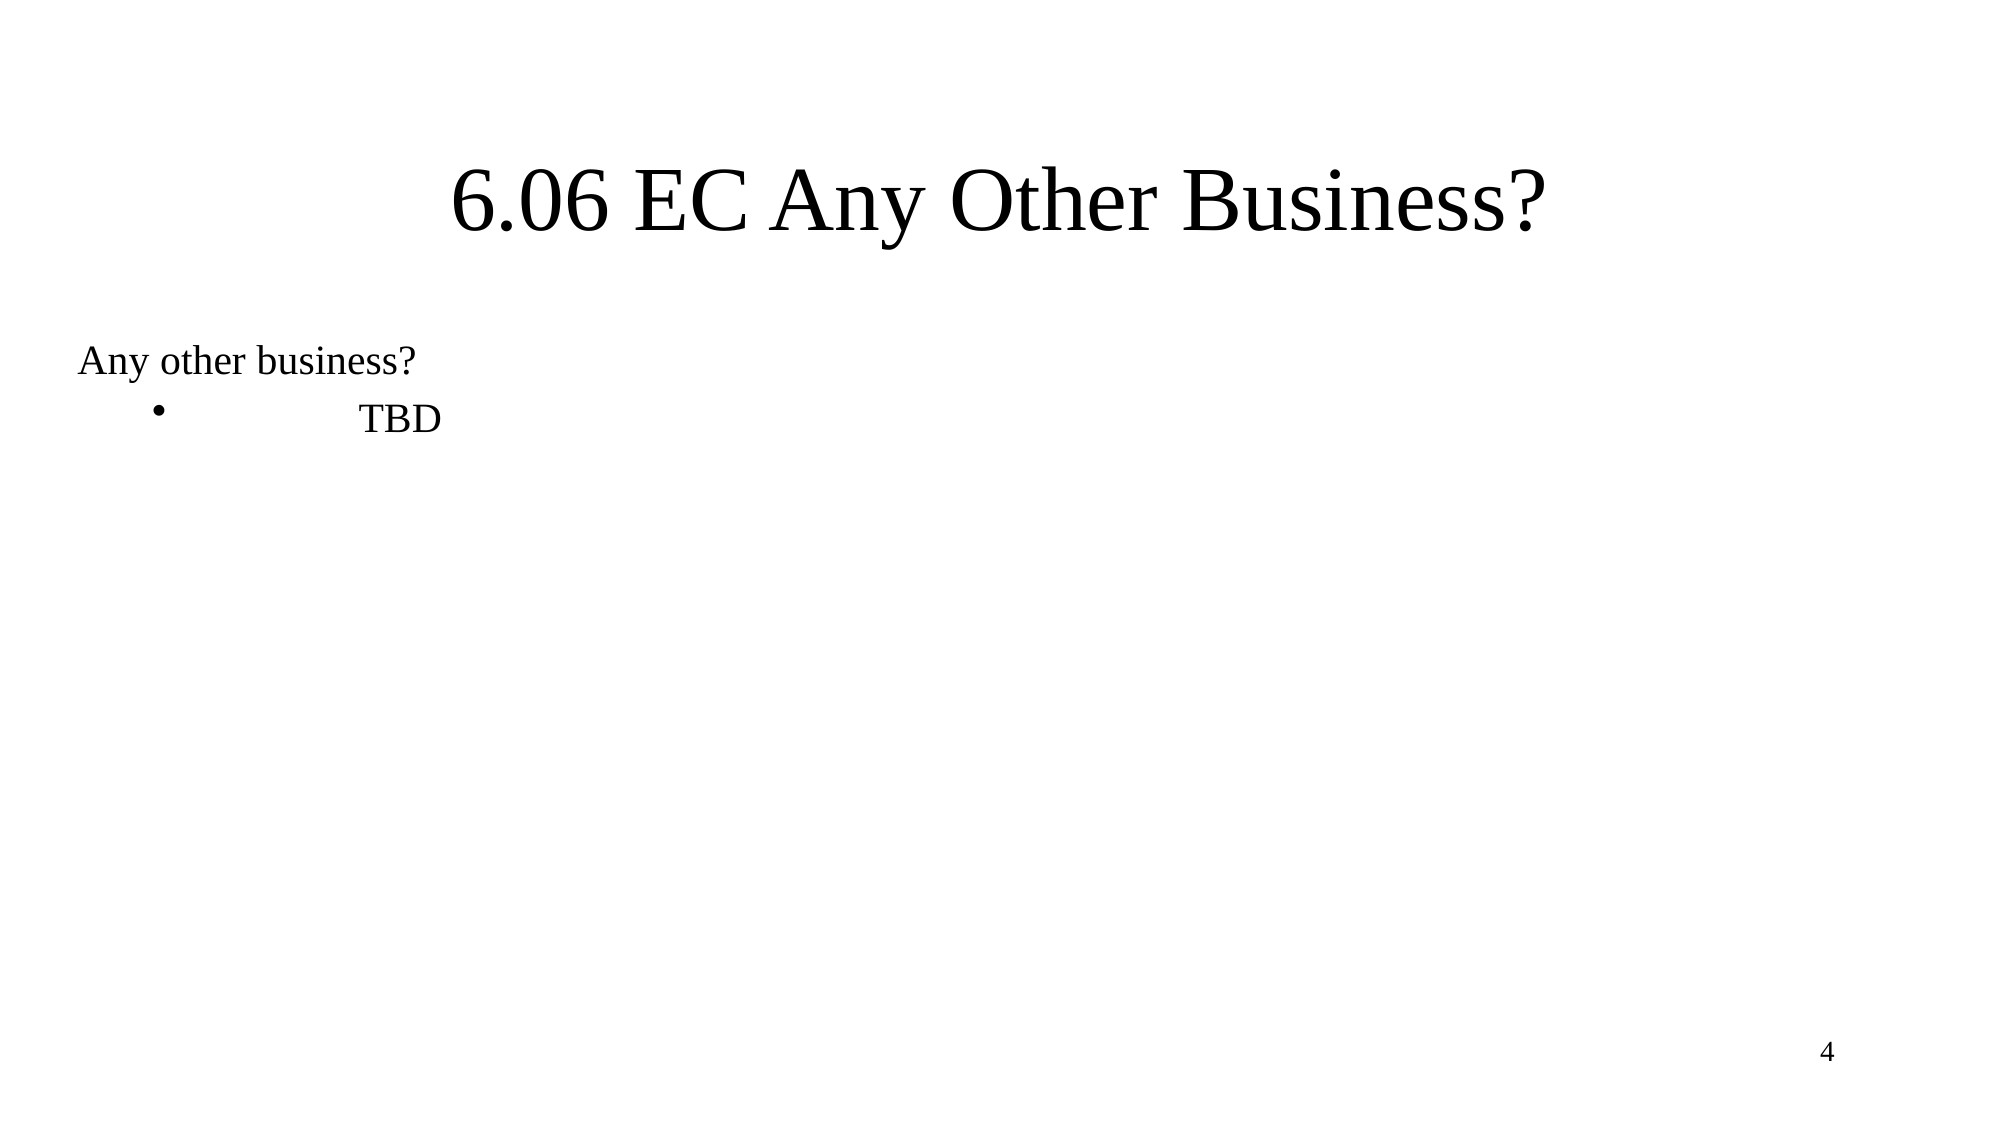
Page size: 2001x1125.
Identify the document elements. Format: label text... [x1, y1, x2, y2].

slide_number 4 [1433, 1024, 1851, 1101]
list Any other business? TBD [62, 324, 1938, 1001]
title 6.06 EC Any Other Business? [149, 99, 1851, 288]
